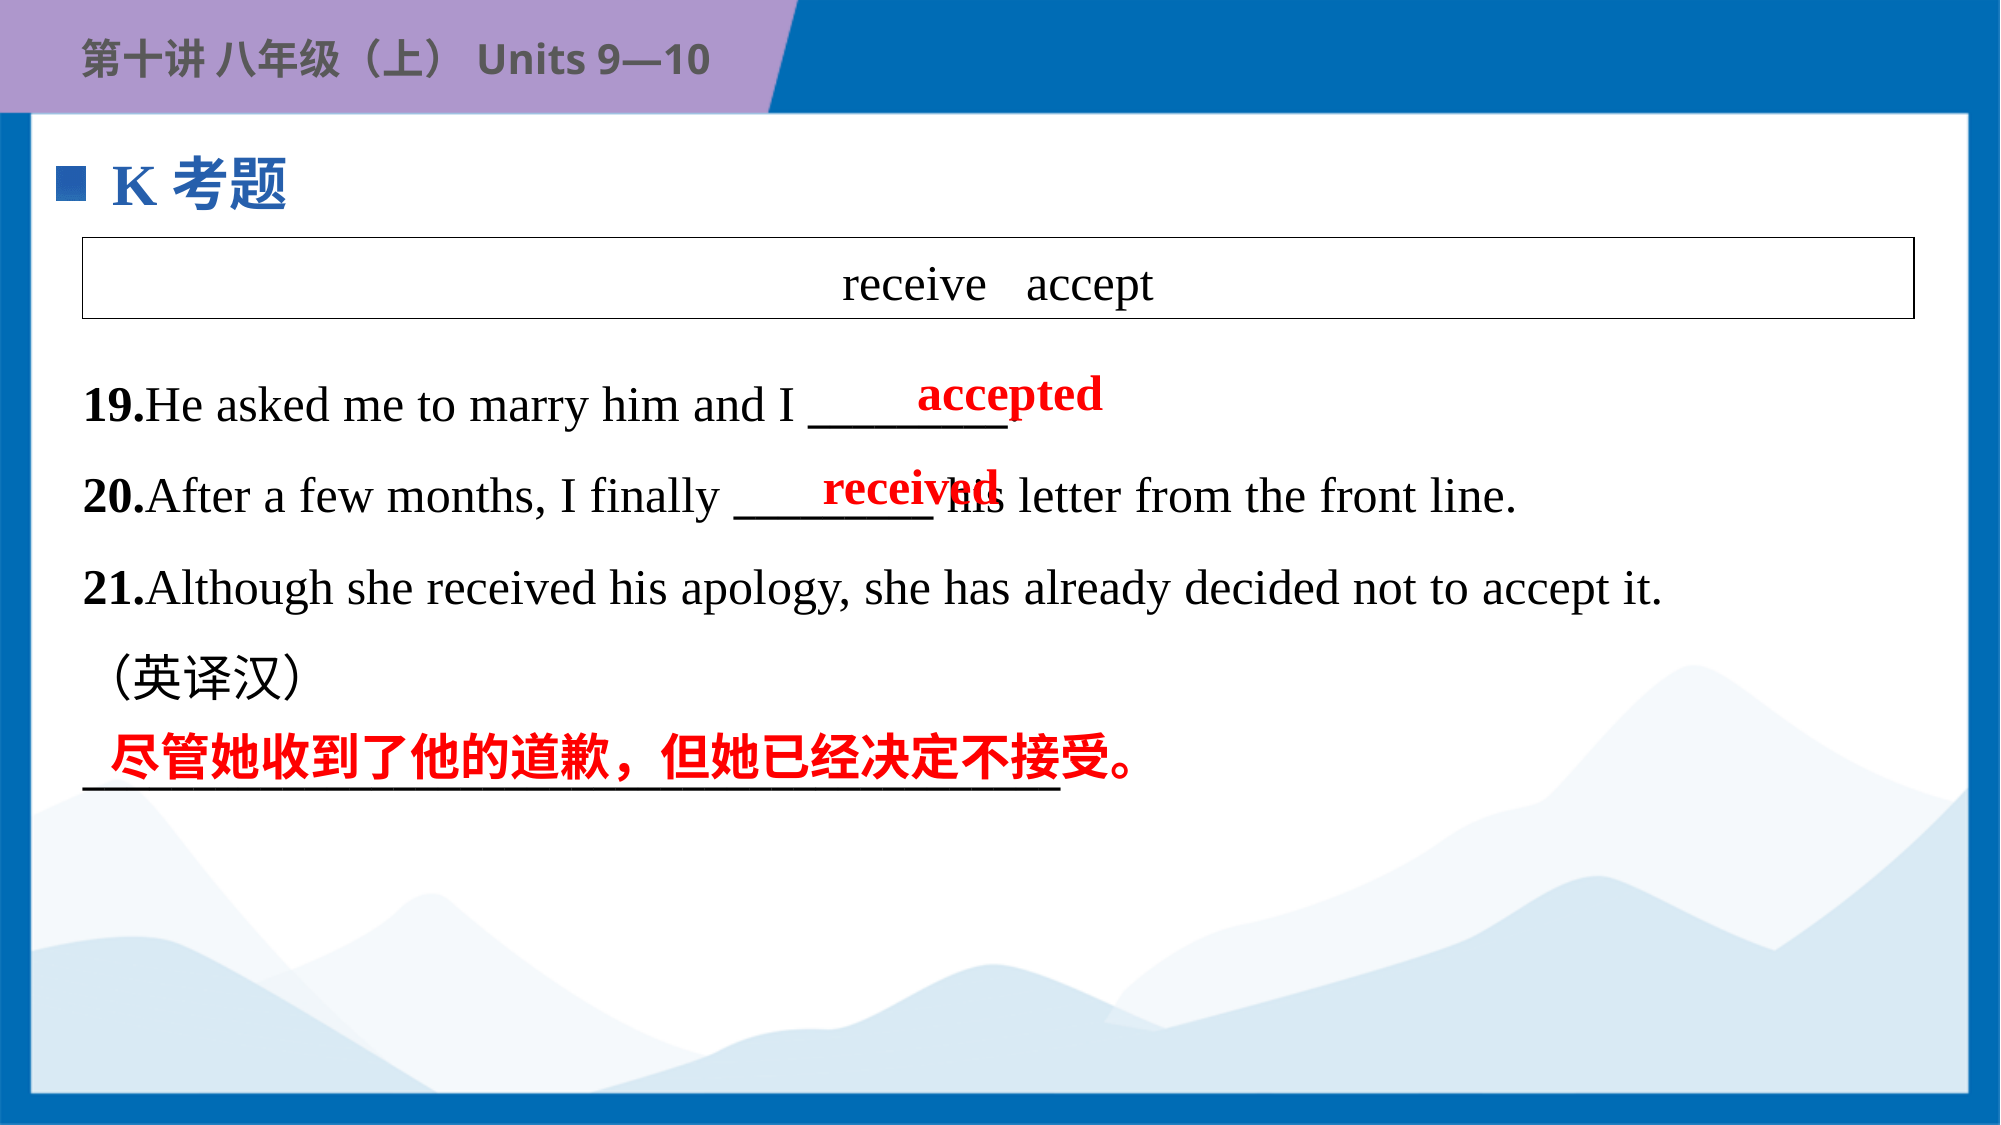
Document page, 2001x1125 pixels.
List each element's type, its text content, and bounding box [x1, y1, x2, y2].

text_box received [804, 426, 1018, 506]
picture [0, 0, 2000, 1125]
text_box accepted [899, 332, 1122, 412]
text_box K考题 [112, 146, 1917, 217]
text_box 尽管她收到了他的道歉，但她已经决定不接受。 [89, 698, 1181, 776]
table_header receive accept [83, 238, 1913, 318]
text_box 19.He asked me to marry him and I _________. 20.After a few months, I finally _________ his letter from the front line. 21.Although she received his apology, she has already decided not to accept it. （英译汉） ____________________________________________ [82, 339, 1917, 785]
